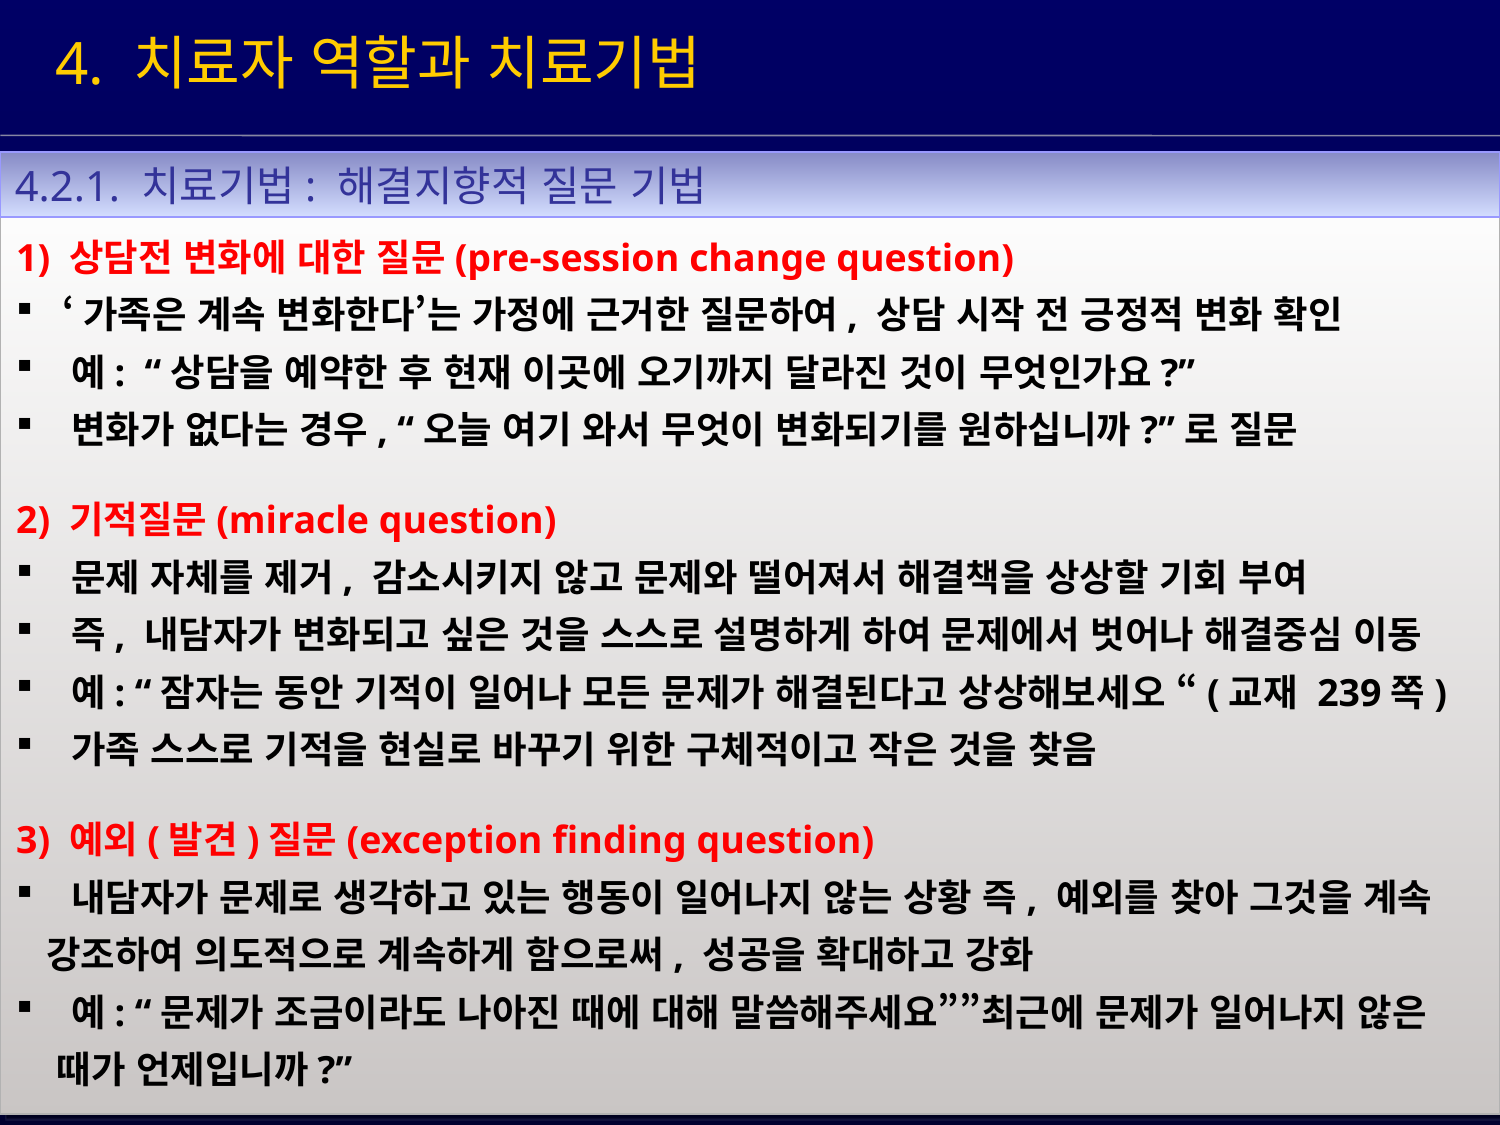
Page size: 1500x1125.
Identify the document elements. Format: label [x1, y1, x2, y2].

text_box [0, 18, 1500, 1114]
